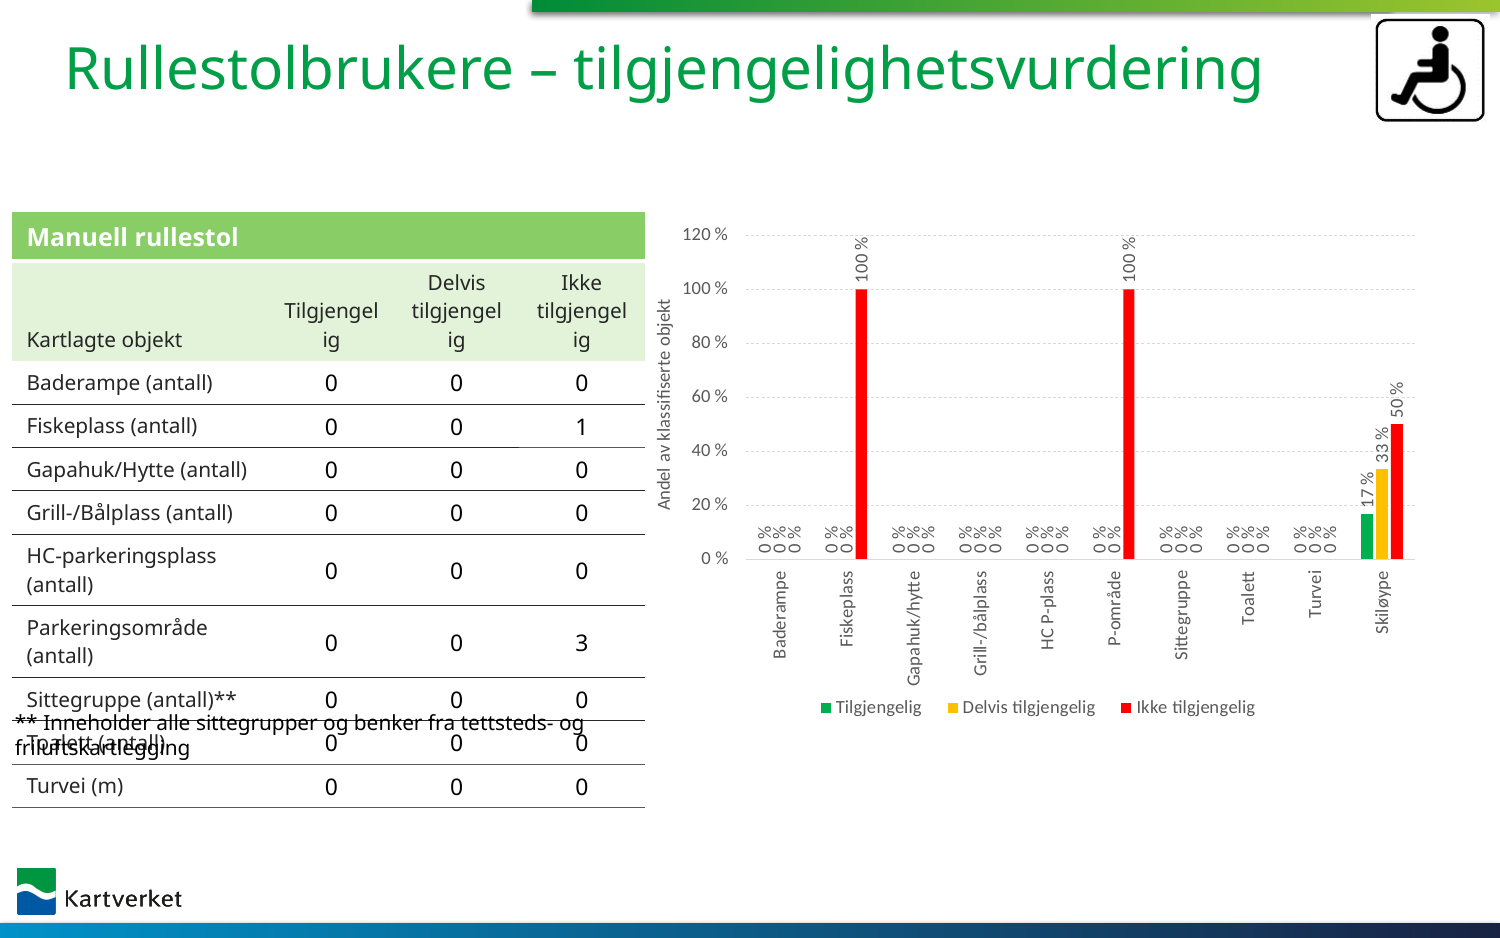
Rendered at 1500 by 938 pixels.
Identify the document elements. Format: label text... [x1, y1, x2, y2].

table_cell HC-parkeringsplass (antall) [12, 535, 269, 605]
table_cell 0 [519, 678, 638, 702]
table_cell 0 [394, 491, 519, 534]
table_cell 0 [394, 535, 519, 605]
table_cell Fiskeplass (antall) [12, 405, 269, 447]
table_cell Ikke tilgjengelig [519, 263, 638, 361]
table_cell 0 [269, 768, 394, 807]
table_cell 3 [519, 606, 638, 677]
table_cell 0 [519, 448, 638, 490]
text_box Rullestolbrukere – tilgjengelighetsvurdering [49, 12, 1372, 109]
table_cell 0 [519, 491, 638, 534]
picture [1371, 13, 1491, 127]
table_header Manuell rullestol [12, 212, 645, 259]
table_cell Gapahuk/Hytte (antall) [12, 448, 269, 490]
table_cell 0 [269, 491, 394, 534]
table_cell 0 [269, 606, 394, 677]
table_cell Delvis tilgjengelig [394, 263, 519, 361]
table_cell 0 [394, 678, 519, 702]
table_cell 0 [519, 535, 638, 605]
table_cell Kartlagte objekt [12, 263, 269, 361]
table_cell 0 [394, 768, 519, 807]
table_cell 0 [394, 448, 519, 490]
table_cell Turvei (m) [12, 768, 269, 807]
table_cell 0 [269, 361, 394, 404]
table_cell 0 [269, 405, 394, 447]
table_cell Baderampe (antall) [12, 361, 269, 404]
table_cell 0 [394, 361, 519, 404]
table_cell 0 [519, 768, 645, 807]
table_cell 0 [269, 678, 394, 702]
text_box ** Inneholder alle sittegrupper og benker fra tettsteds- og friluftskartlegging [0, 702, 745, 768]
table_cell 0 [519, 361, 638, 404]
picture [643, 218, 1426, 728]
table_cell 0 [269, 535, 394, 605]
table_cell Sittegruppe (antall)** [12, 678, 269, 702]
table_cell 0 [269, 448, 394, 490]
table_cell Grill-/Bålplass (antall) [12, 491, 269, 534]
table_cell 0 [394, 405, 519, 447]
table_cell Parkeringsområde (antall) [12, 606, 269, 677]
table_cell 1 [519, 405, 638, 447]
table_cell Tilgjengelig [269, 263, 394, 361]
table_cell 0 [394, 606, 519, 677]
